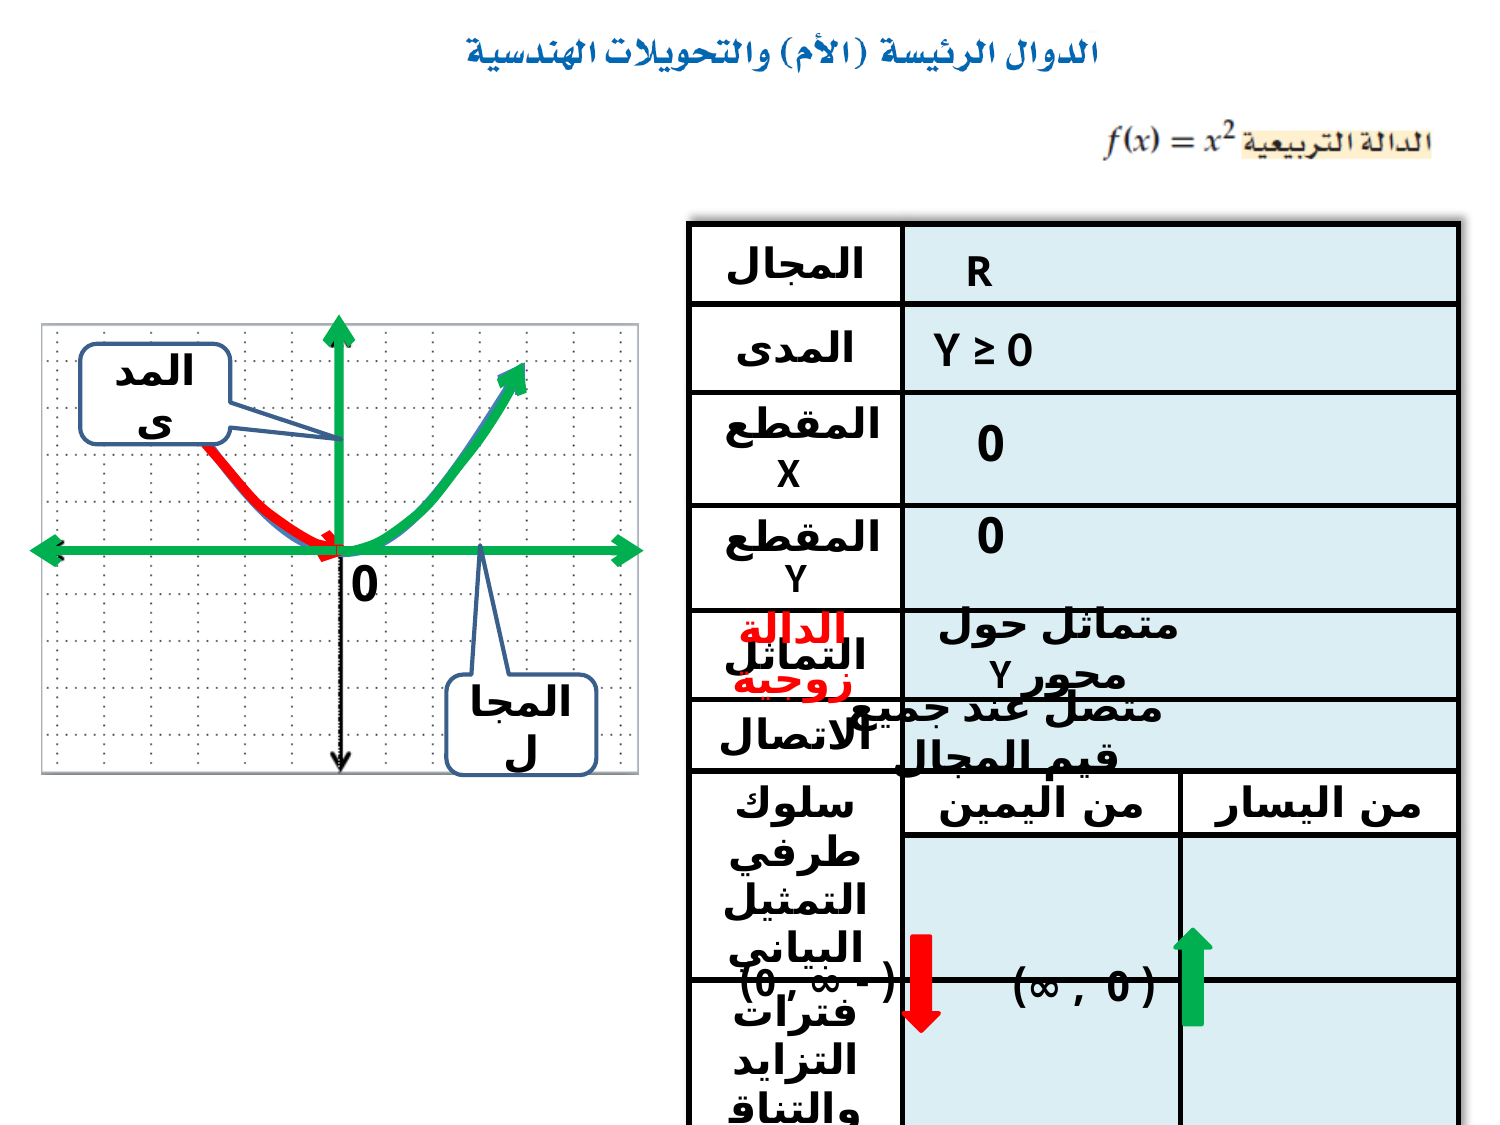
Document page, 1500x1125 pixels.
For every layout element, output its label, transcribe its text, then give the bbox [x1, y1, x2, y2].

table_cell [1183, 838, 1456, 977]
table_cell [905, 838, 1178, 977]
table_cell [1238, 613, 1456, 697]
table_cell [905, 395, 1456, 503]
text_box ( 0 , ∞) [962, 952, 1172, 1018]
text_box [29, 262, 639, 550]
text_box ( - ∞ , 0) [702, 947, 910, 1013]
text_box [901, 934, 941, 1033]
text_box 0 [948, 496, 1034, 571]
table_cell الاتصال [692, 710, 797, 768]
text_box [29, 556, 639, 776]
text_box Y ≥ 0 [907, 309, 1059, 385]
text_box R [927, 236, 1041, 302]
table_header المجال [692, 227, 900, 301]
table_cell من اليمين [905, 788, 1178, 832]
table_cell [905, 983, 1178, 1125]
text_box متصل عند جميع قيم المجال [797, 672, 1216, 788]
table_cell المقطع Y [692, 508, 900, 594]
text_box الدالة زوجية [679, 594, 908, 710]
picture [1099, 114, 1435, 164]
picture [466, 30, 1099, 73]
table_cell المدى [692, 307, 900, 390]
table_cell [1183, 983, 1456, 1125]
table_header [905, 227, 1456, 301]
table_cell المقطع X [692, 395, 900, 503]
table_cell سلوك طرفي التمثيل البياني [692, 774, 900, 977]
table_cell فترات التزايد والتناقص [692, 983, 900, 1125]
table_cell من اليسار [1183, 774, 1456, 832]
text_box 0 [937, 404, 1045, 479]
table_cell [905, 508, 1456, 608]
table_cell [1216, 702, 1456, 768]
text_box متماثل حول محور Y [879, 589, 1238, 705]
table_cell [905, 307, 1456, 390]
text_box [1173, 927, 1213, 1027]
